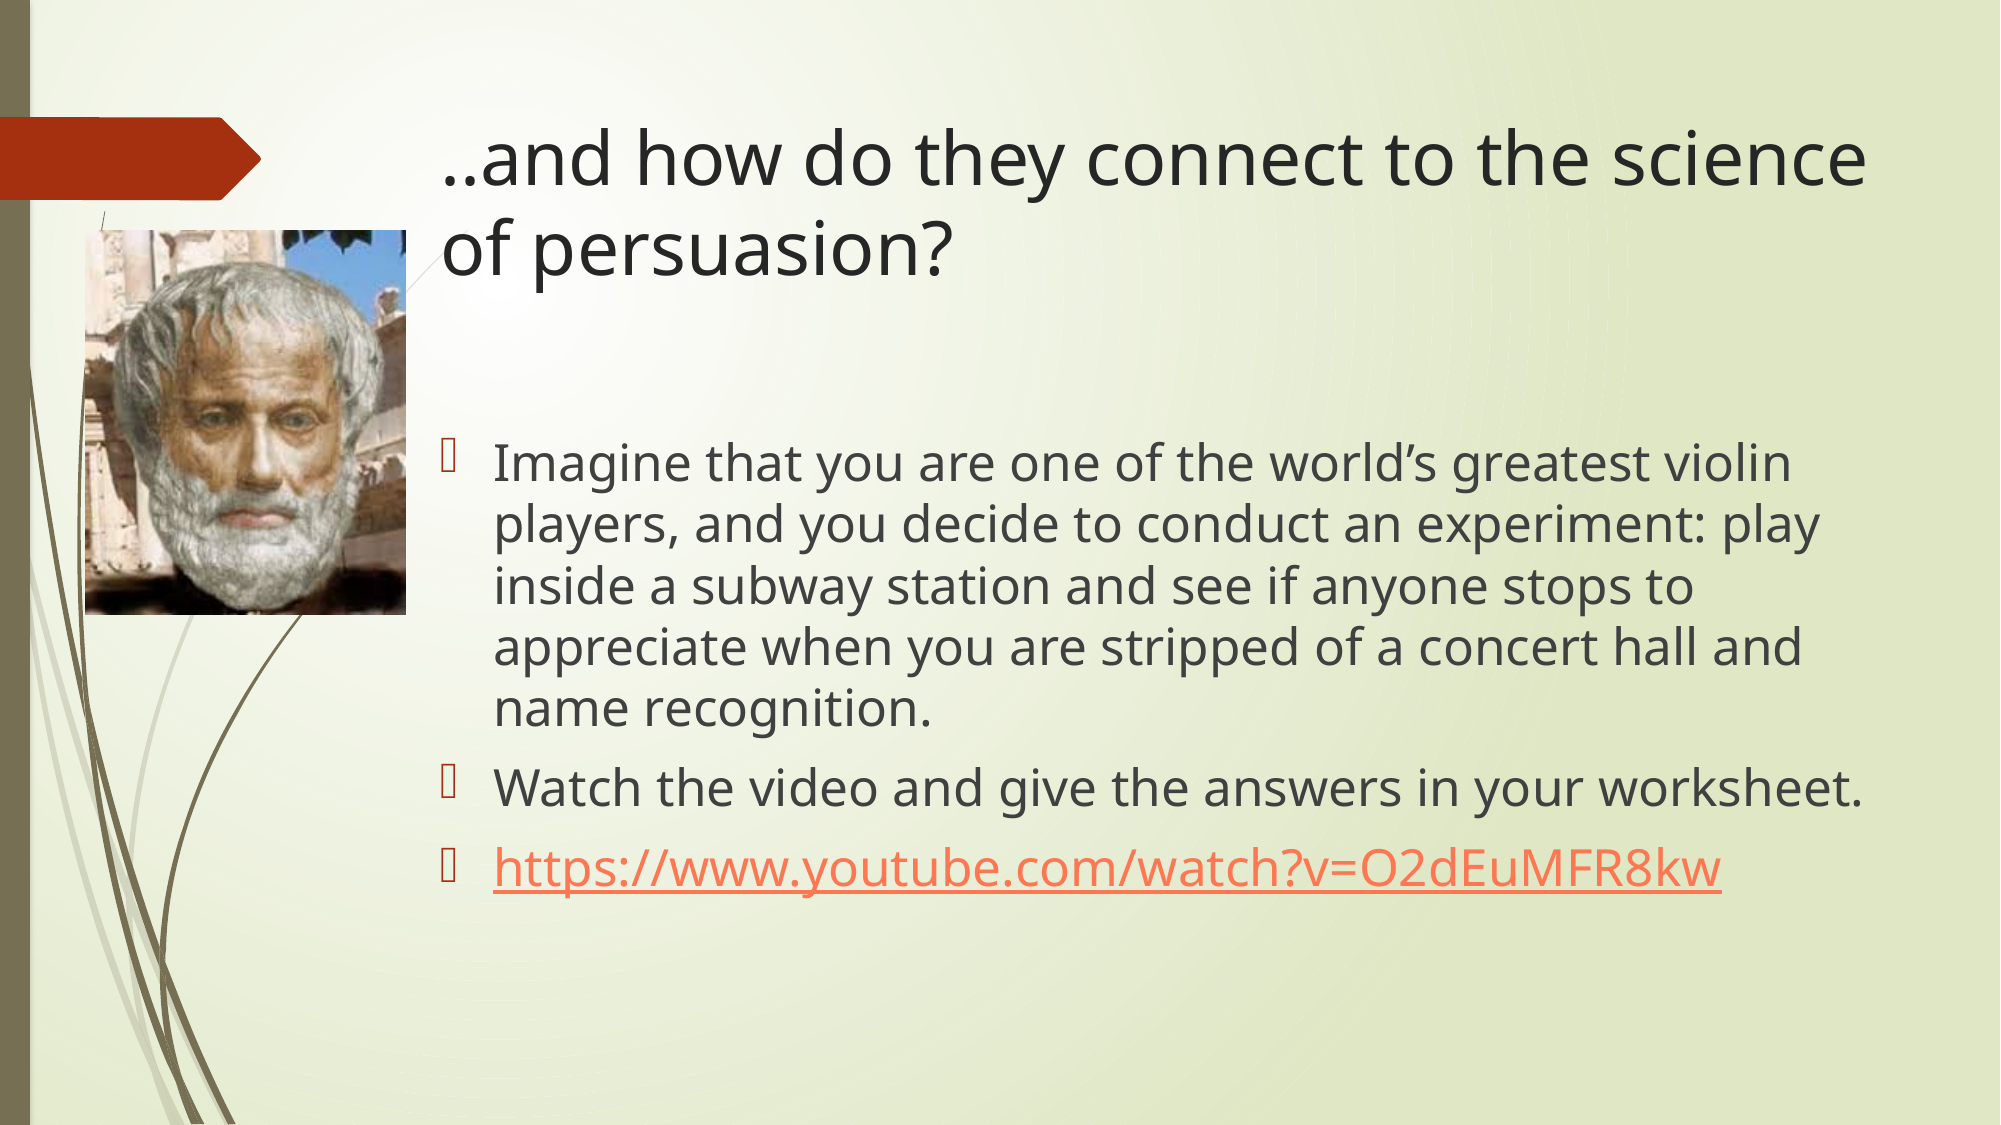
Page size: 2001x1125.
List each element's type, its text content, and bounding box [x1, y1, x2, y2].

title ..and how do they connect to the science of persuasion? [425, 102, 1888, 313]
list Imagine that you are one of the world’s greatest violin players, and you decide to conduct an experiment: play inside a subway station and see if anyone stops to appreciate when you are stripped of a concert hall and name recognition. Watch the video and give the answers in your worksheet. https://www.youtube.com/watch?v=O2dEuMFR8kw [424, 422, 1888, 972]
picture [85, 230, 407, 615]
